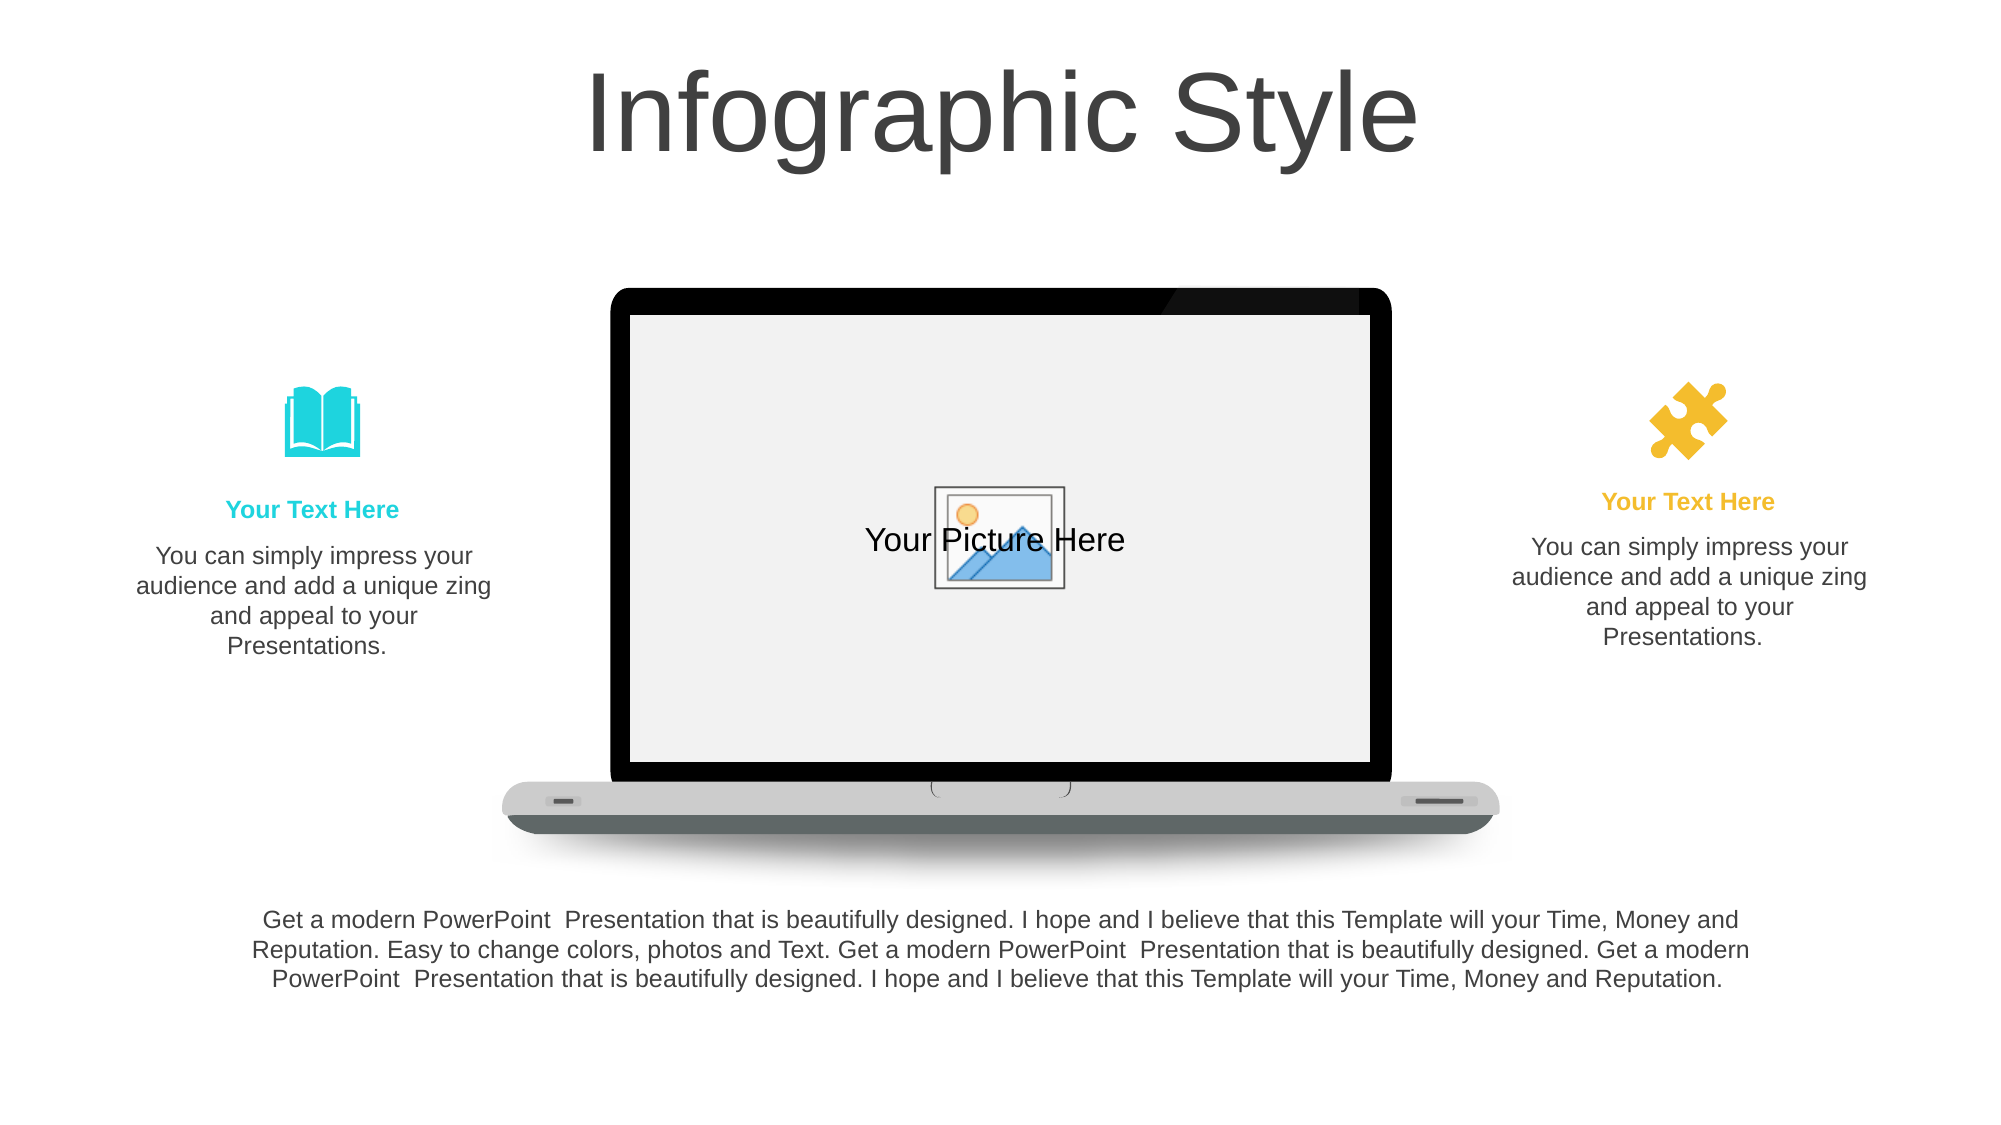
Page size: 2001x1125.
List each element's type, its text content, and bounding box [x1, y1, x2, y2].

picture [630, 314, 1370, 762]
text_box [1647, 380, 1730, 462]
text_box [1492, 477, 1888, 660]
text_box [283, 385, 362, 458]
text_box Get a modern PowerPoint Presentation that is beautifully designed. I hope and I believe that this Template will your Time, Money and Reputation. Easy to change colors, photos and Text. Get a modern PowerPoint Presentation that is beautifully designed. Get a modern PowerPoint Presentation that is beautifully designed. I hope and I believe that this Template will your Time, Money and Reputation. [233, 895, 1773, 1001]
list Infographic Style [53, 55, 1952, 175]
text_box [116, 486, 512, 669]
